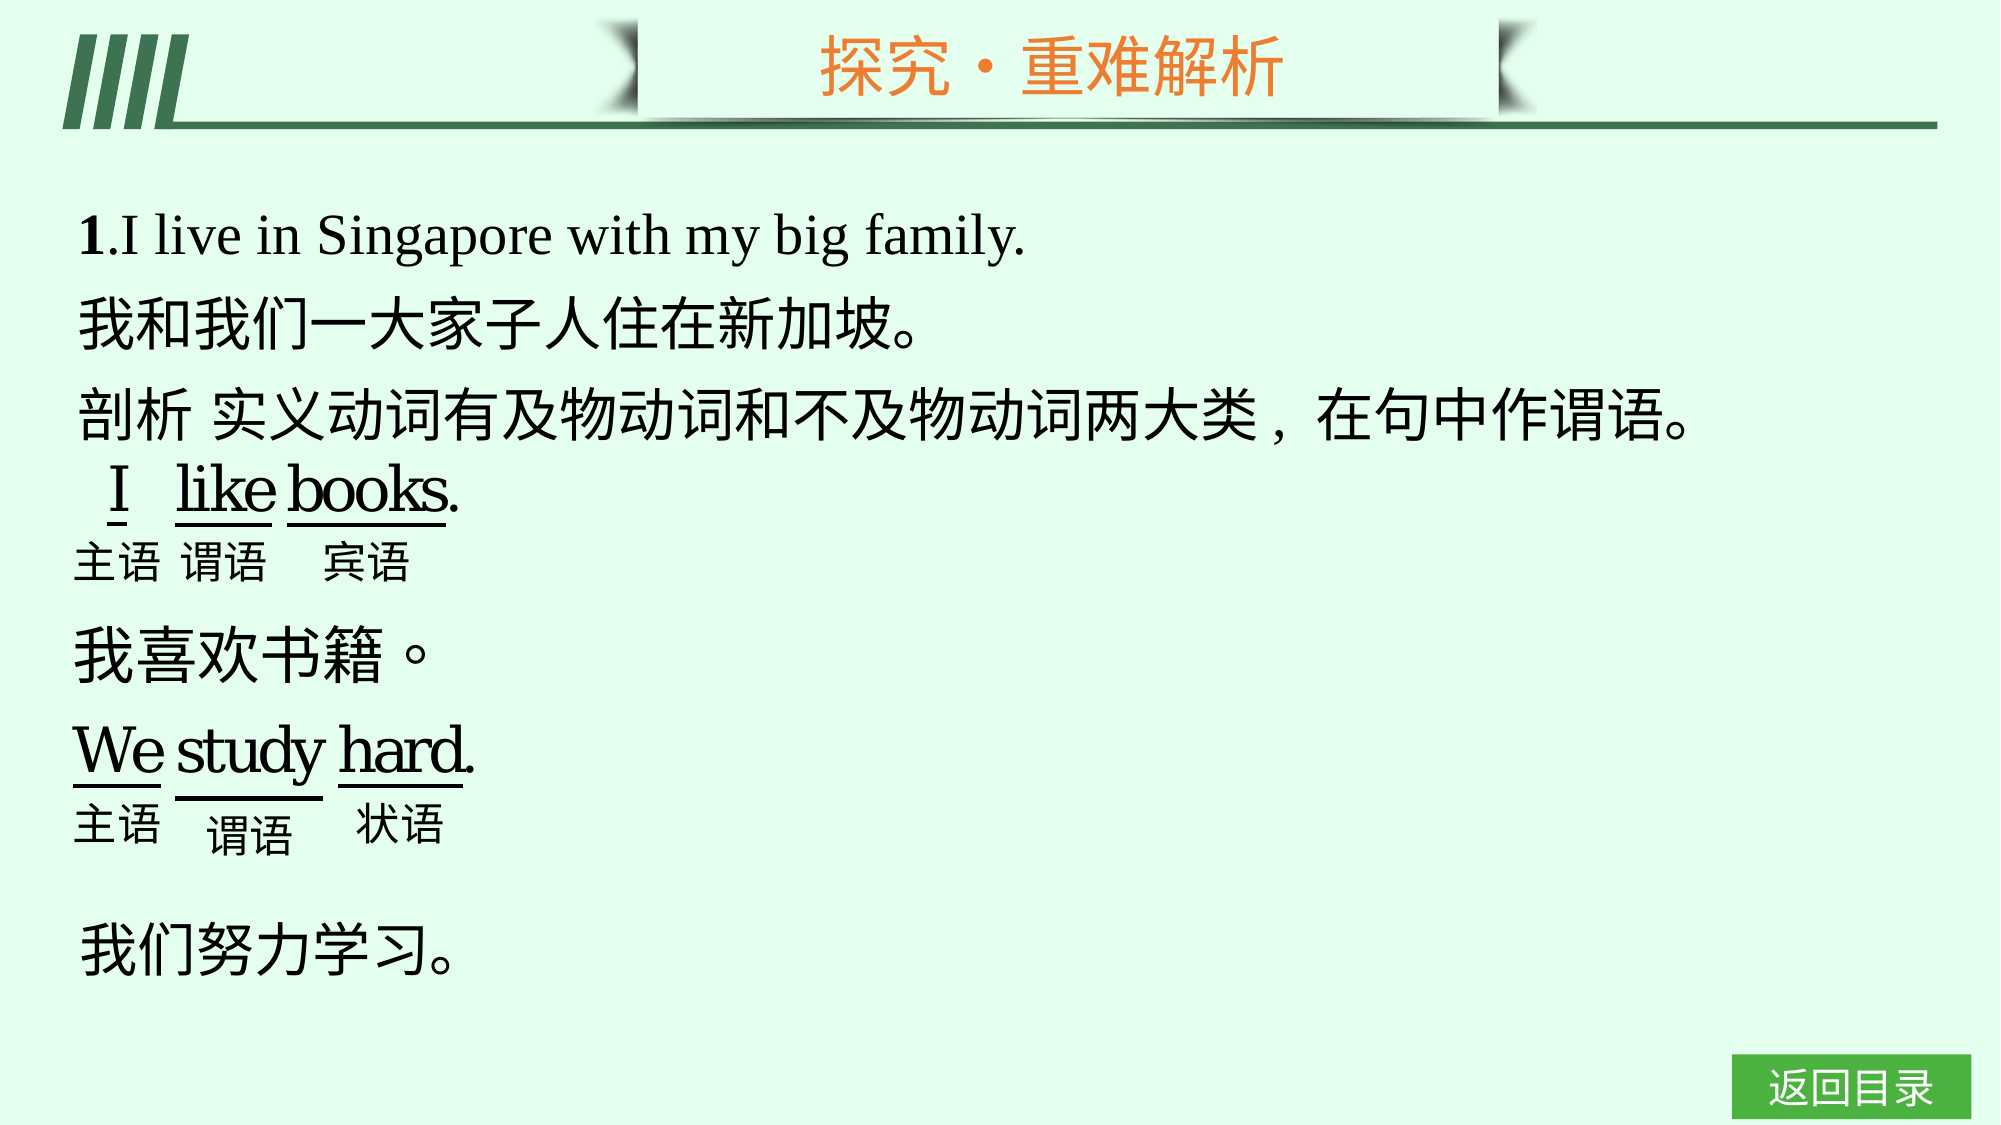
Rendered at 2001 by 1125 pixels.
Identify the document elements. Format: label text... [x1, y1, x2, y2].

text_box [72, 440, 1928, 871]
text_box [62, 34, 1938, 130]
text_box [594, 16, 1537, 127]
text_box 我们努力学习。 [65, 884, 503, 991]
text_box 1.I live in Singapore with my big family. 我和我们一大家子人住在新加坡。 剖析 实义动词有及物动词和不及物动词两大类, 在句中作谓语。 [62, 167, 1938, 456]
